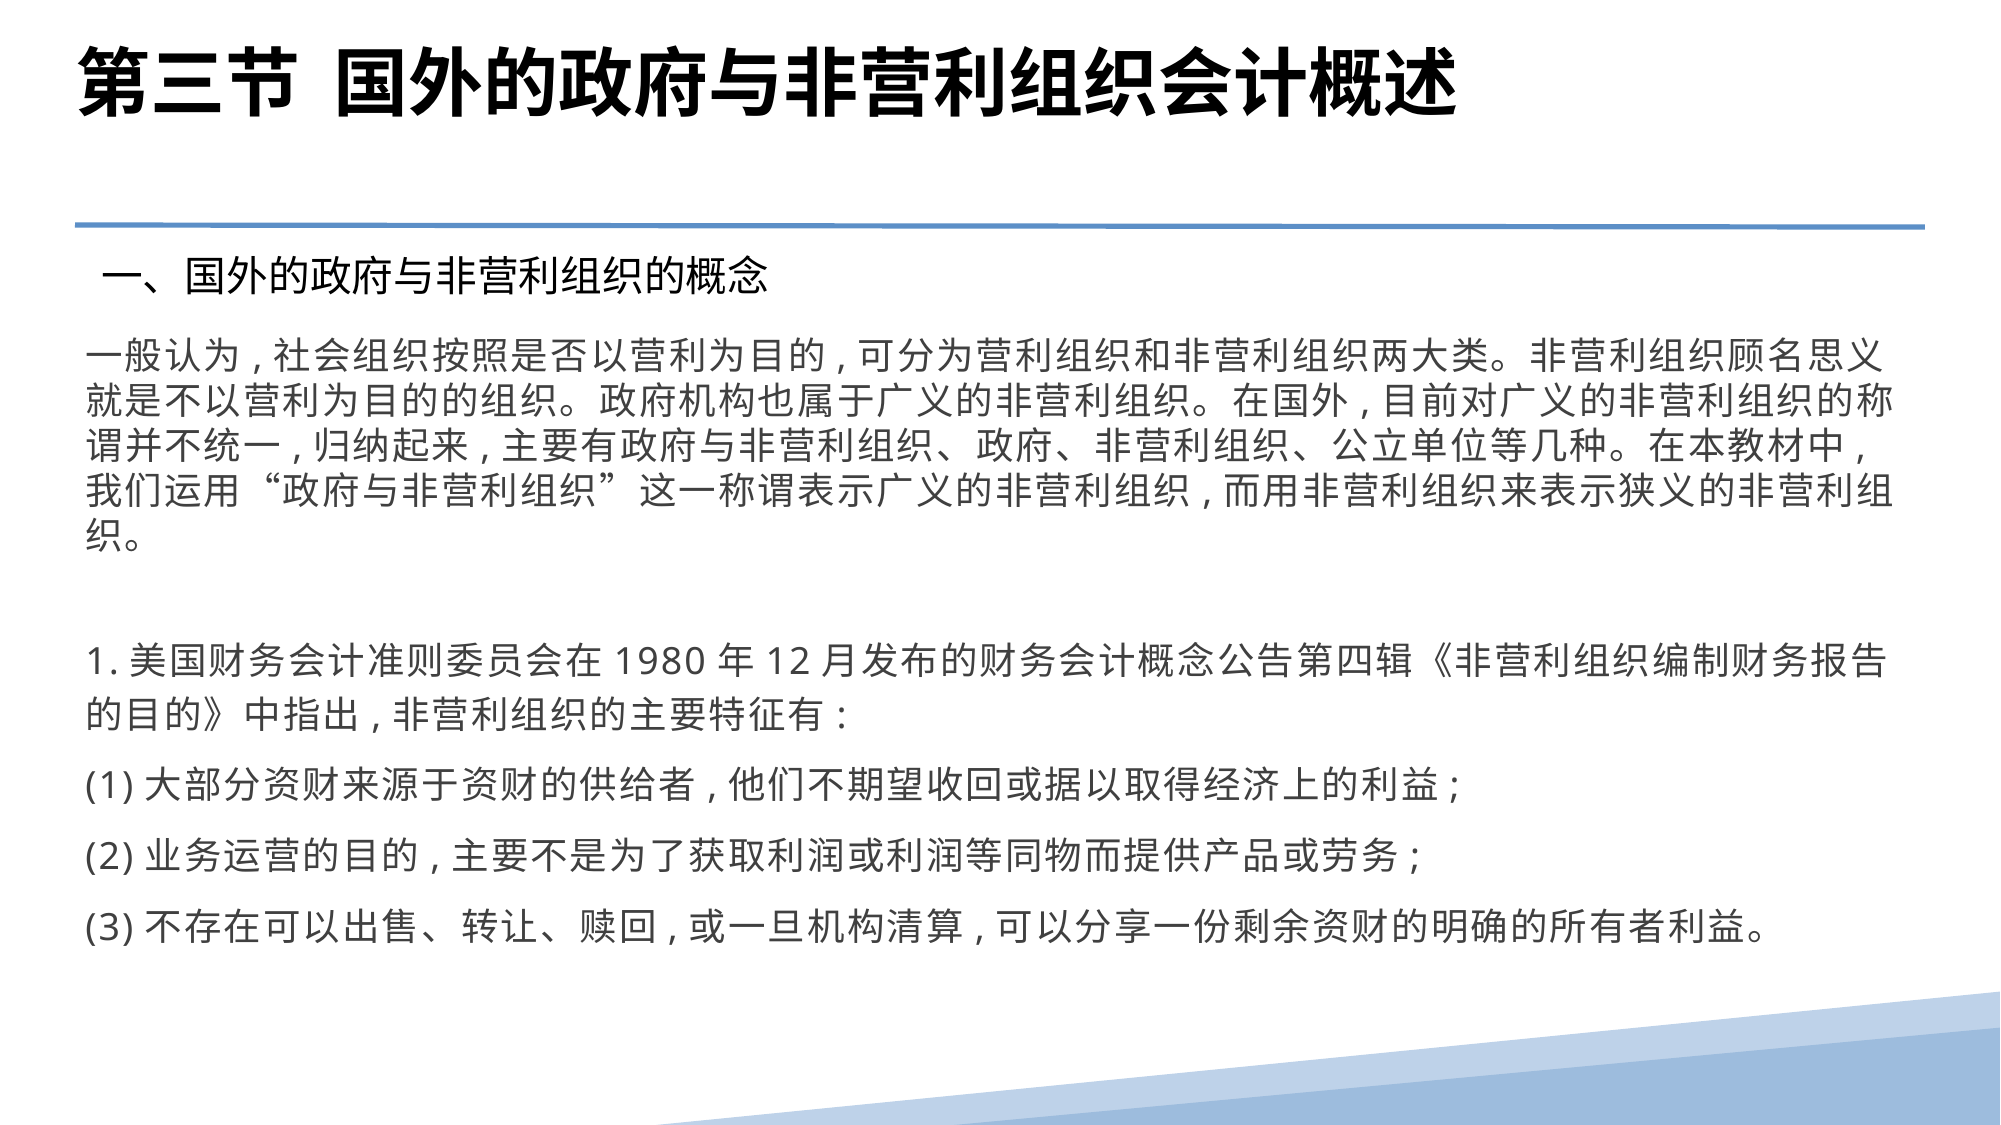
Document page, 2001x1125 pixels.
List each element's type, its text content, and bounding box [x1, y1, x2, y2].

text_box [74, 224, 1925, 228]
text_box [656, 991, 2000, 1125]
text_box 一般认为,社会组织按照是否以营利为目的,可分为营利组织和非营利组织两大类。非营利组织顾名思义就是不以营利为目的的组织。政府机构也属于广义的非营利组织。在国外,目前对广义的非营利组织的称谓并不统一,归纳起来,主要有政府与非营利组织、政府、非营利组织、公立单位等几种。在本教材中,我们运用“政府与非营利组织”这一称谓表示广义的非营利组织,而用非营利组织来表示狭义的非营利组织。 1.美国财务会计准则委员会在1980年12月发布的财务会计概念公告第四辑《非营利组织编制财务报告的目的》中指出,非营利组织的主要特征有: (1)大部分资财来源于资财的供给者,他们不期望收回或据以取得经济上的利益; (2)业务运营的目的,主要不是为了获取利润或利润等同物而提供产品或劳务; (3)不存在可以出售、转让、赎回,或一旦机构清算,可以分享一份剩余资财的明确的所有者利益。 [75, 328, 1925, 1022]
text_box 第三节 国外的政府与非营利组织会计概述 [75, 24, 1925, 125]
text_box 一、国外的政府与非营利组织的概念 [101, 240, 1952, 315]
